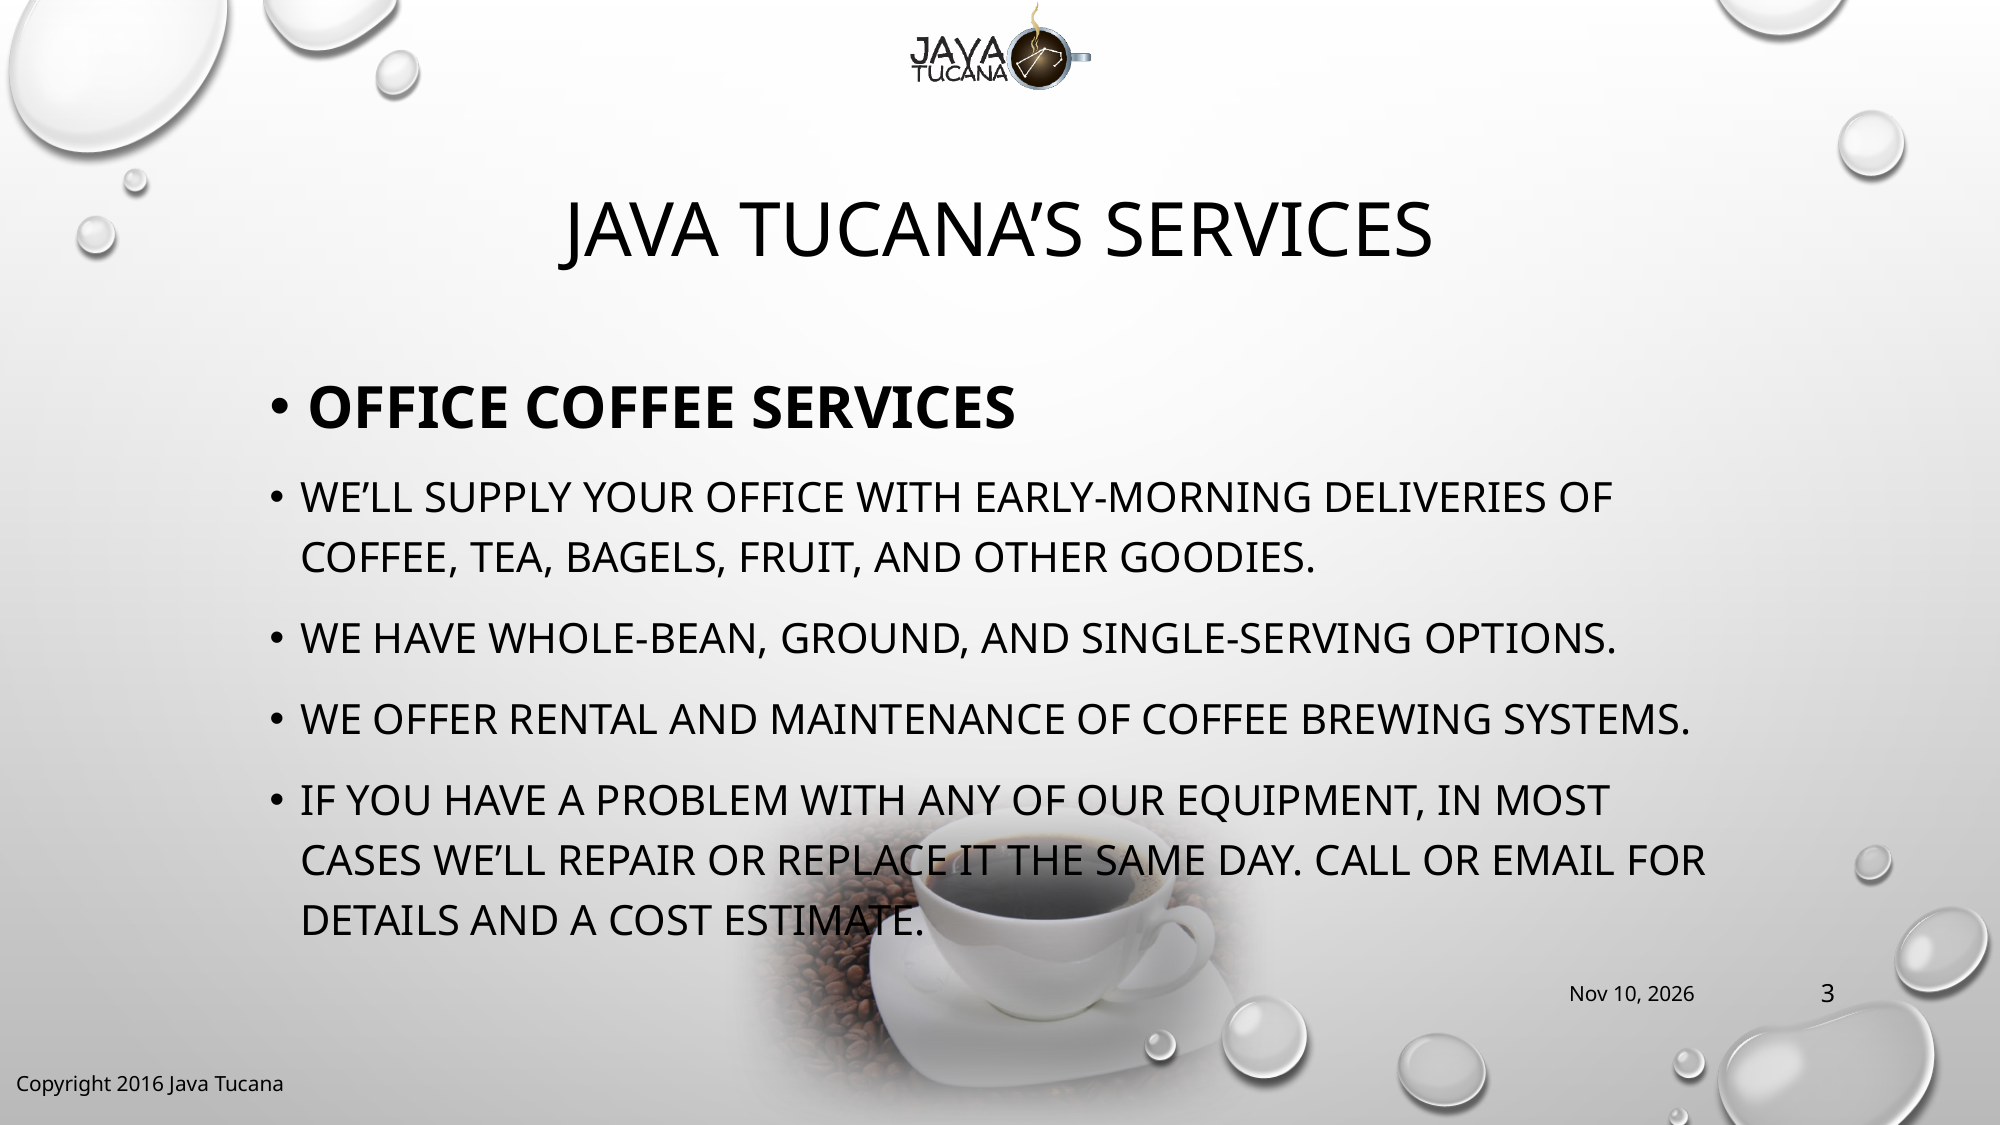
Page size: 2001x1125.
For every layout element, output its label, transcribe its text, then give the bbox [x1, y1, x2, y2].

list Office coffee services We’ll supply your office with early-morning deliveries of coffee, tea, bagels, fruit, and other goodies. We have whole-bean, ground, and single-serving options. We offer rental and maintenance of coffee brewing systems. If you have a problem with any of our equipment, in most cases we’ll repair or replace it the same day. Call or email for details and a cost estimate. [254, 348, 1756, 1009]
footer Copyright 2016 Java Tucana [1, 1055, 1096, 1116]
picture [0, 0, 2000, 1125]
slide_number 3 [1724, 965, 1851, 1025]
title Java Tucana’s Services [149, 101, 1851, 364]
slide_number 8-Feb-16 [1259, 965, 1710, 1025]
